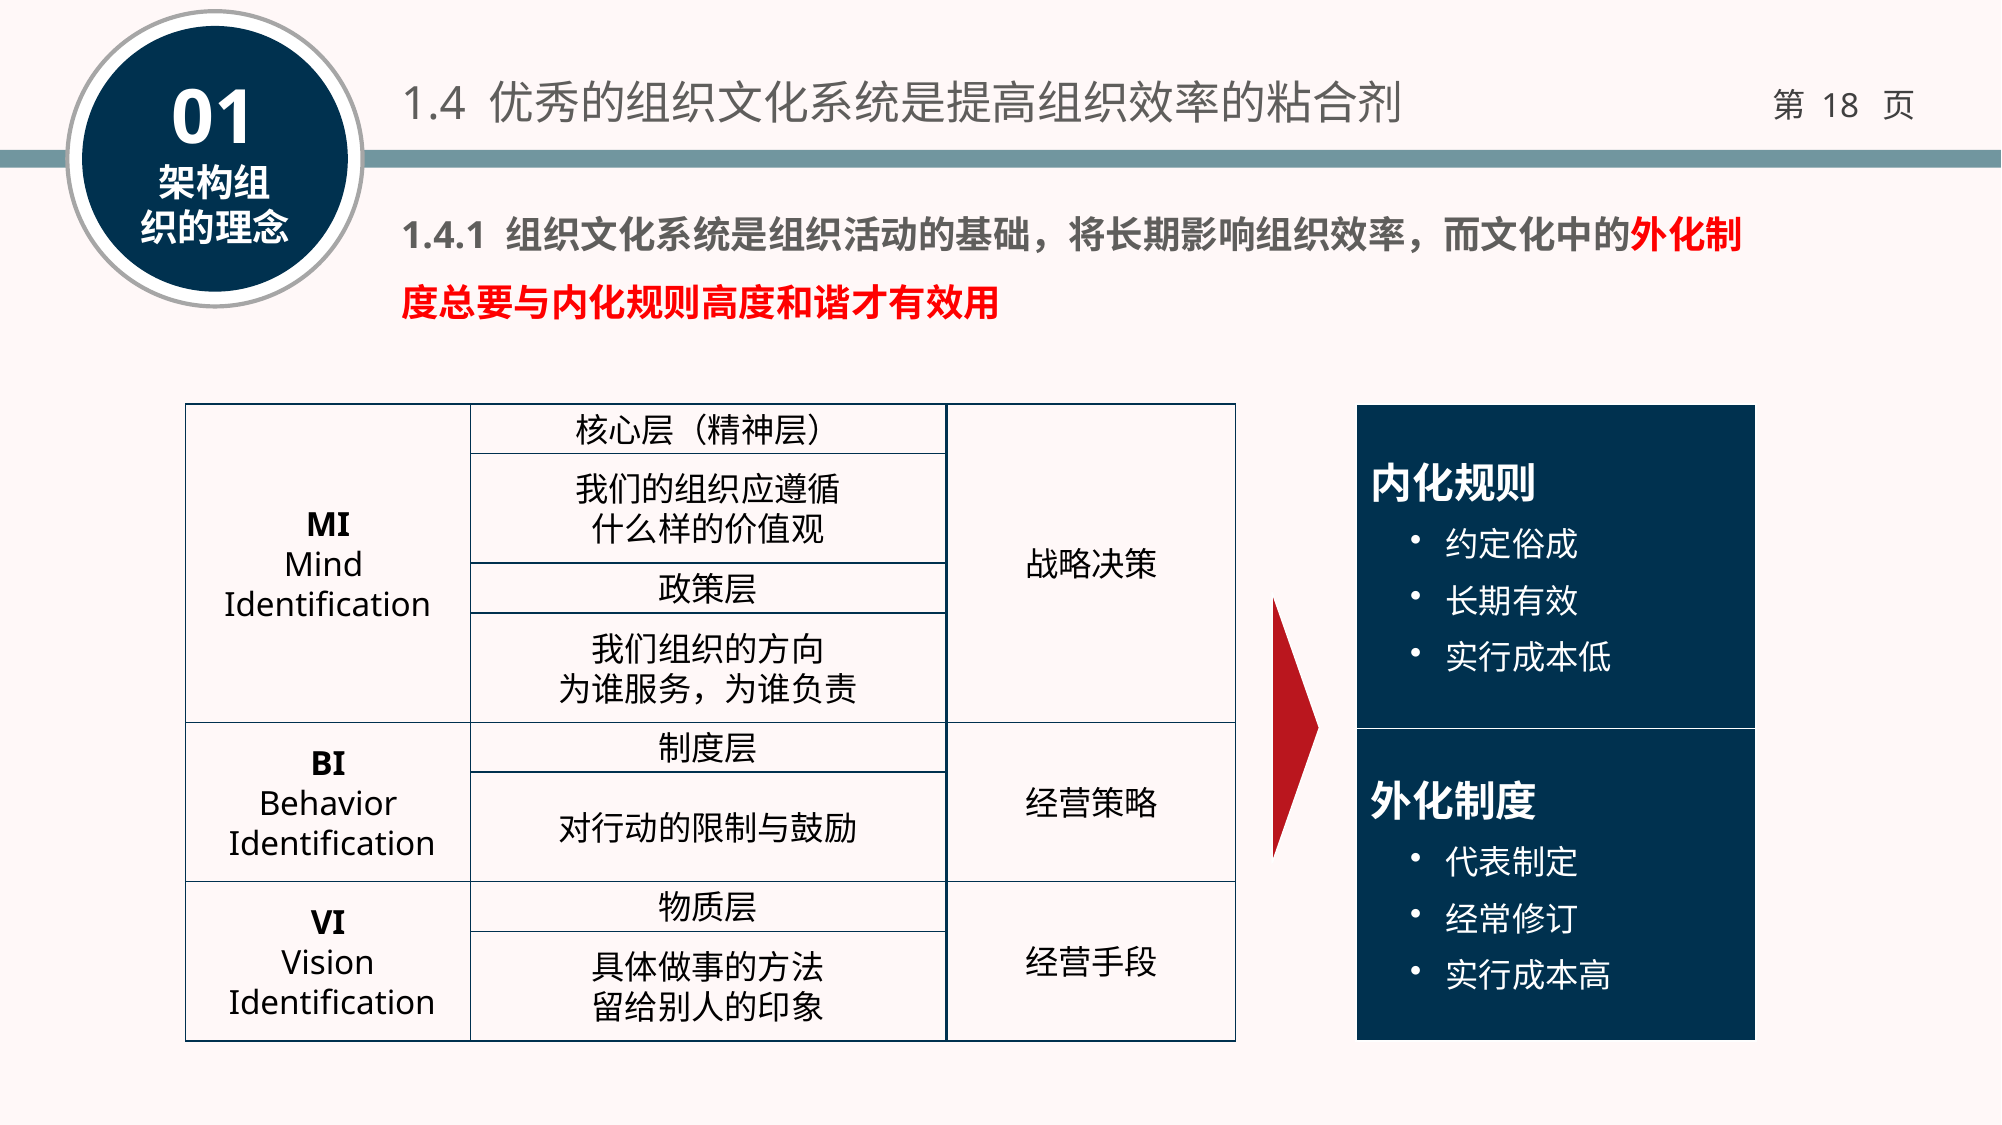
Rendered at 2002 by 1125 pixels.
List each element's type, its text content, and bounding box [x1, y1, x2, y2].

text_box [185, 403, 1236, 1041]
list 1.4.1 组织文化系统是组织活动的基础，将长期影响组织效率，而文化中的外化制度总要与内化规则高度和谐才有效用 [386, 184, 1792, 328]
list 1.4 优秀的组织文化系统是提高组织效率的粘合剂 [386, 66, 1722, 138]
text_box 外化制度 代表制定 经常修订 实行成本高 [1355, 728, 1756, 1041]
text_box 内化规则 约定俗成 长期有效 实行成本低 [1355, 403, 1756, 728]
text_box [1272, 591, 1320, 864]
